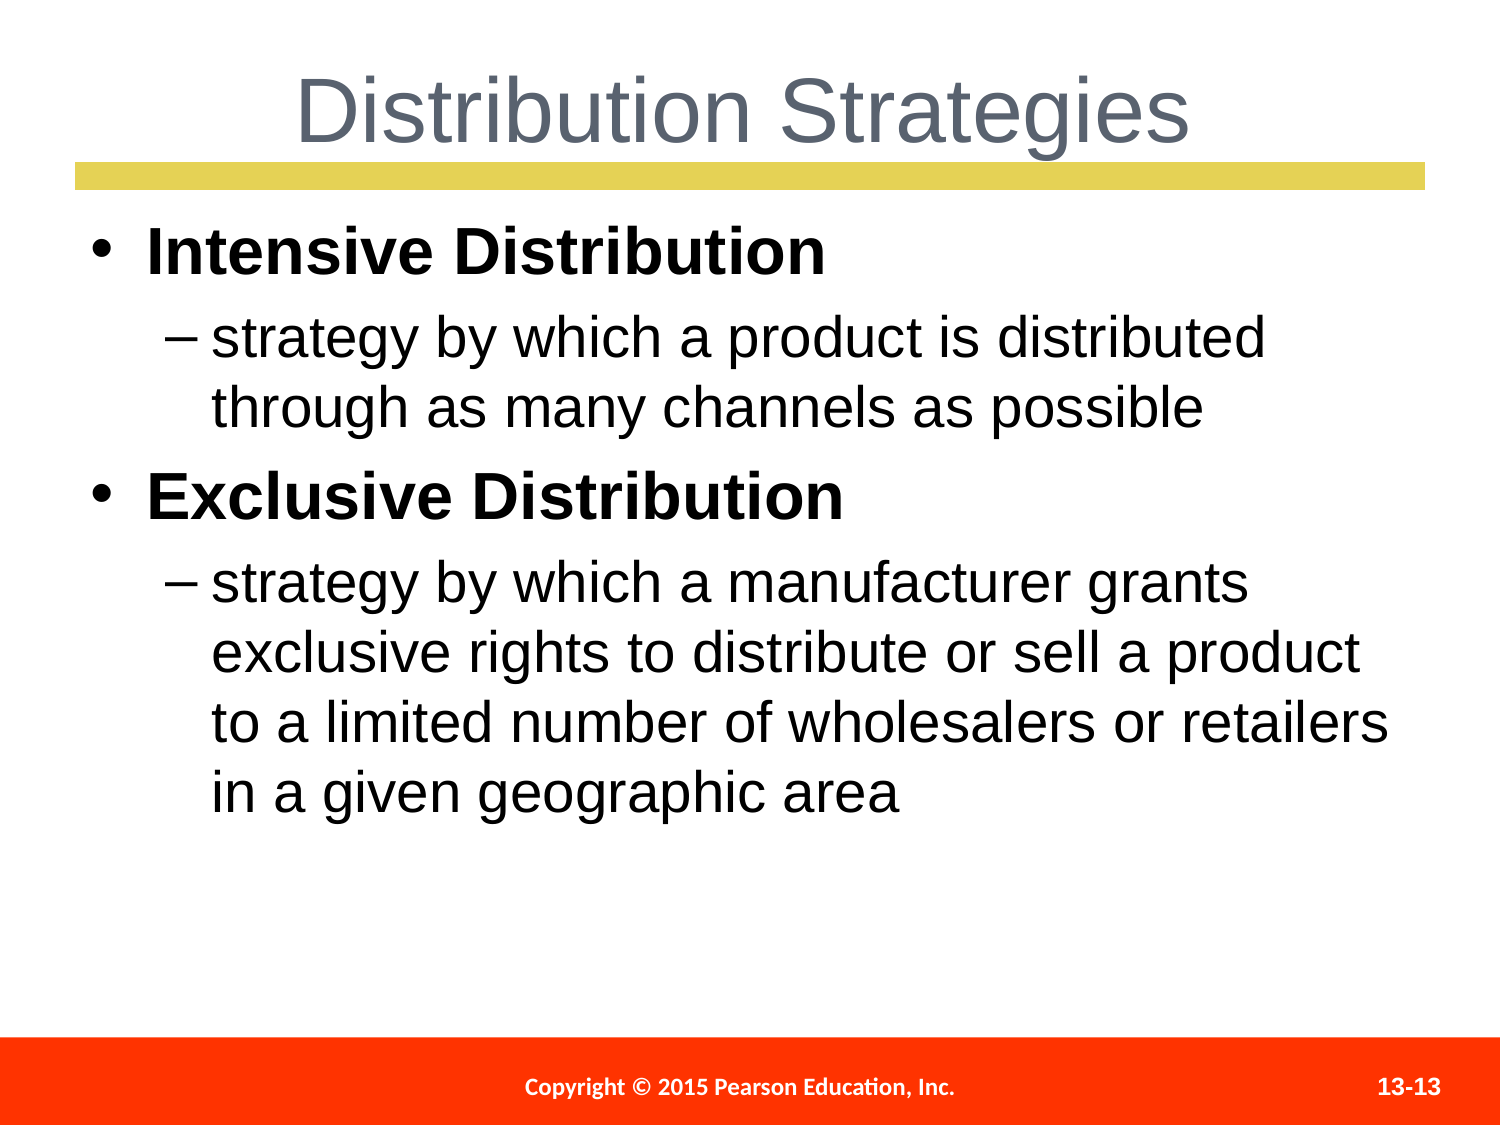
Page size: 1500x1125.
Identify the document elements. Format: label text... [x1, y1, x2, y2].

title Distribution Strategies [49, 12, 1438, 201]
list Intensive Distribution strategy by which a product is distributed through as many channels as possible Exclusive Distribution strategy by which a manufacturer grants exclusive rights to distribute or sell a product to a limited number of wholesalers or retailers in a given geographic area [74, 199, 1426, 1006]
